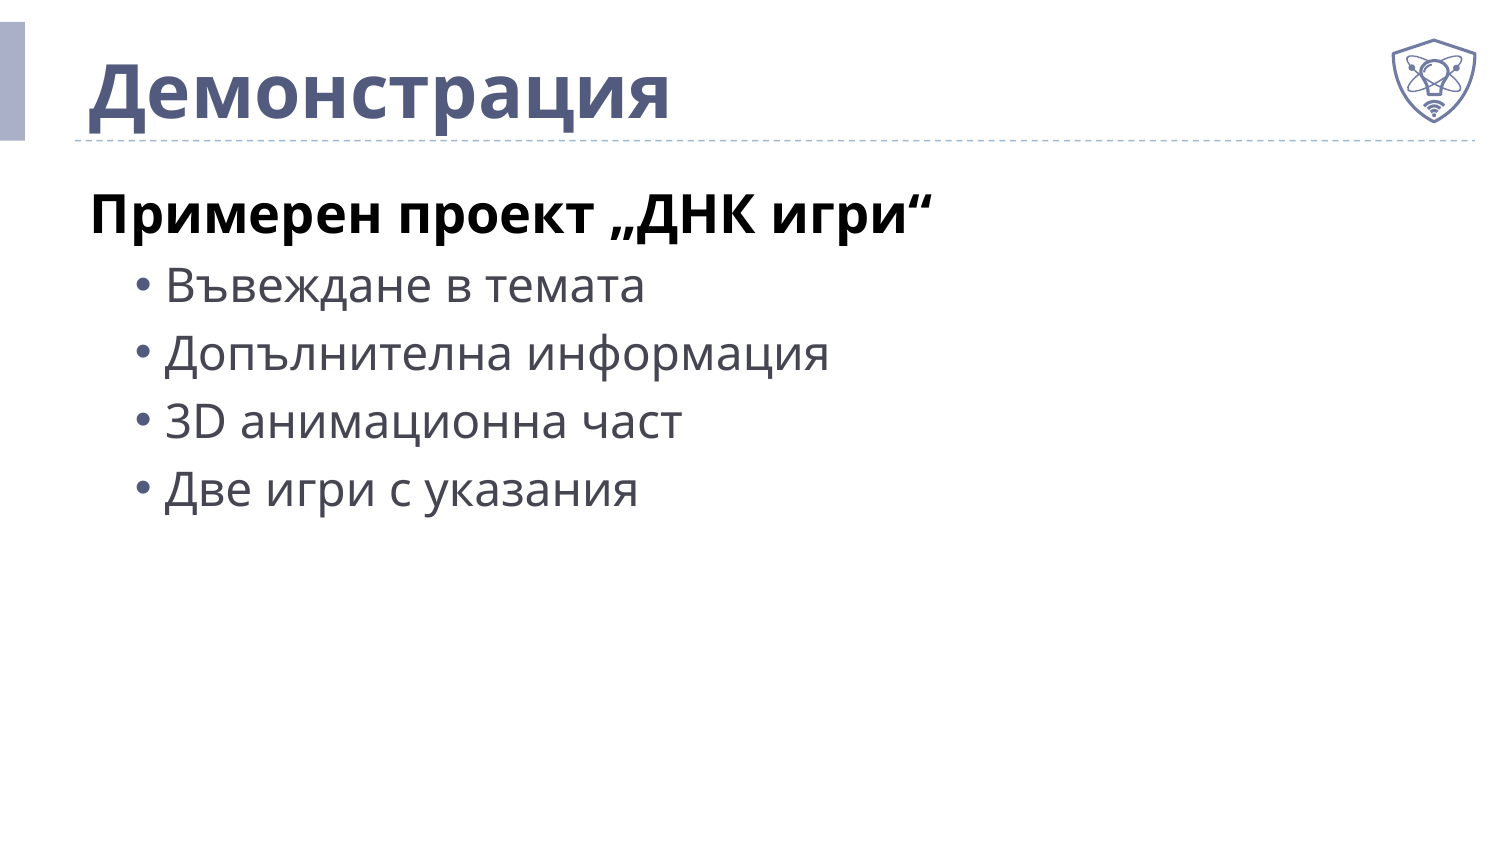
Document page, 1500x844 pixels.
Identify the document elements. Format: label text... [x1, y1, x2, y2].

list Примерен проект „ДНК игри“ Въвеждане в темата Допълнителна информация 3D анимационна част Две игри с указания [75, 171, 1475, 835]
title Демонстрация [75, 18, 1475, 141]
